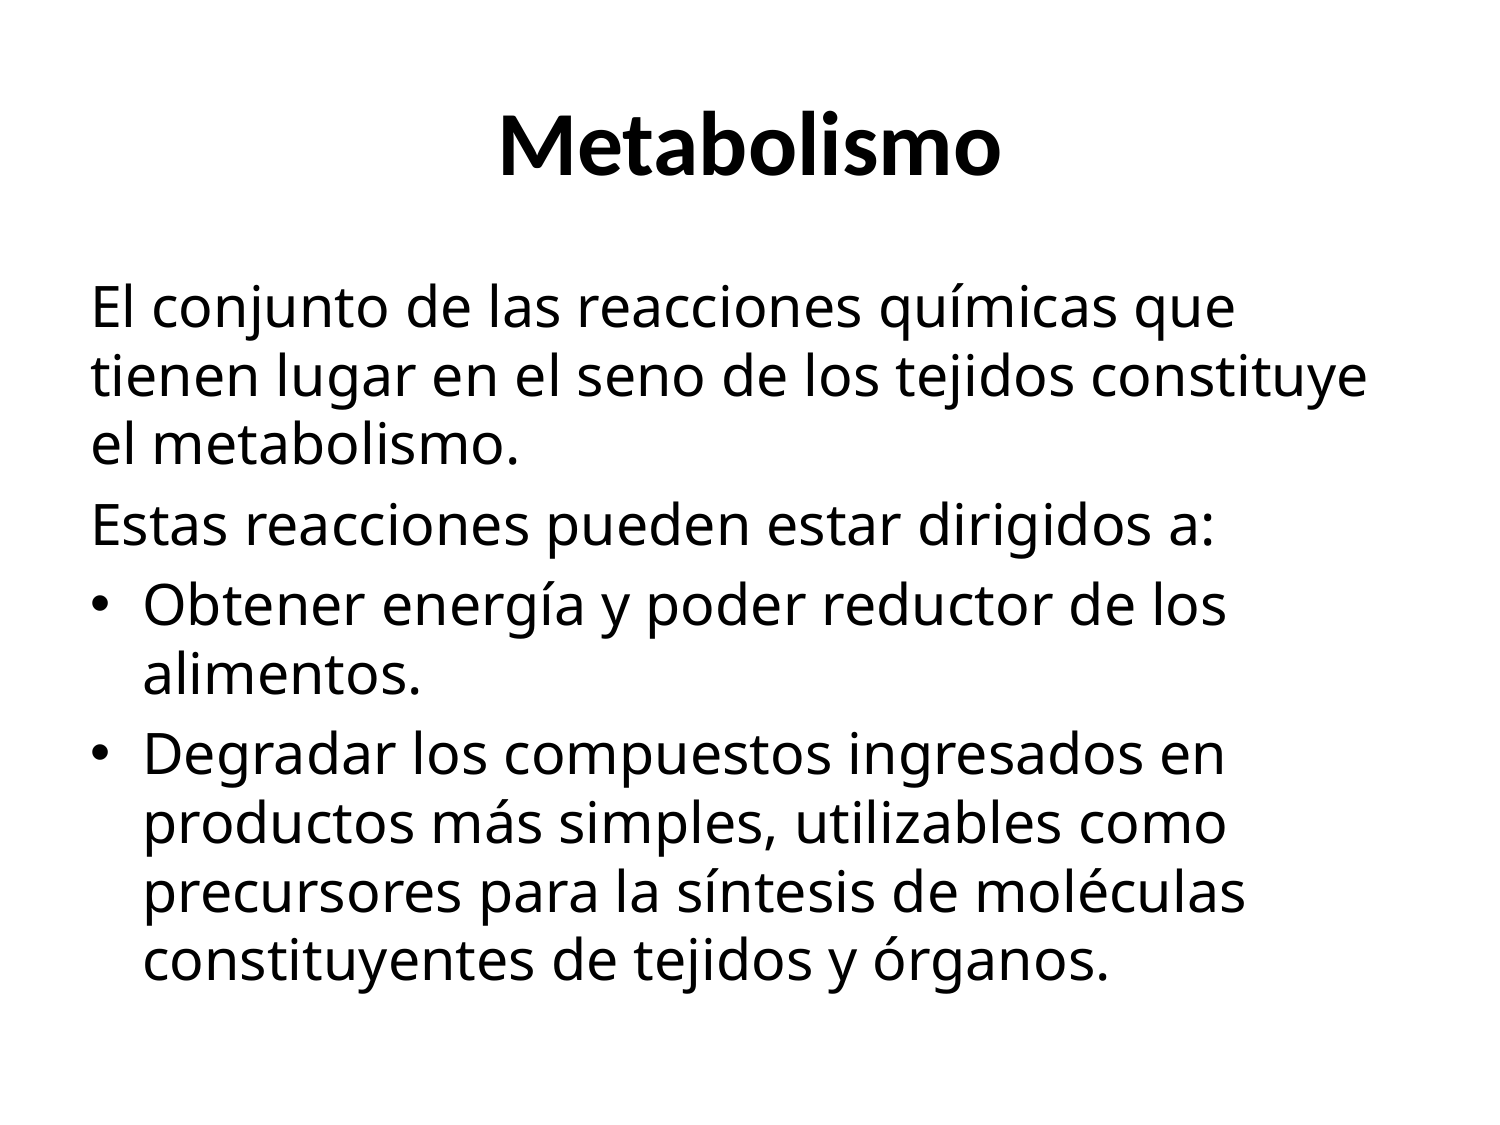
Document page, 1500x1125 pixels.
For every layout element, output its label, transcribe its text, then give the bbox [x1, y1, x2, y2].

list El conjunto de las reacciones químicas que tienen lugar en el seno de los tejidos constituye el metabolismo. Estas reacciones pueden estar dirigidos a: Obtener energía y poder reductor de los alimentos. Degradar los compuestos ingresados en productos más simples, utilizables como precursores para la síntesis de moléculas constituyentes de tejidos y órganos. [75, 262, 1425, 1005]
title Metabolismo [75, 45, 1425, 233]
